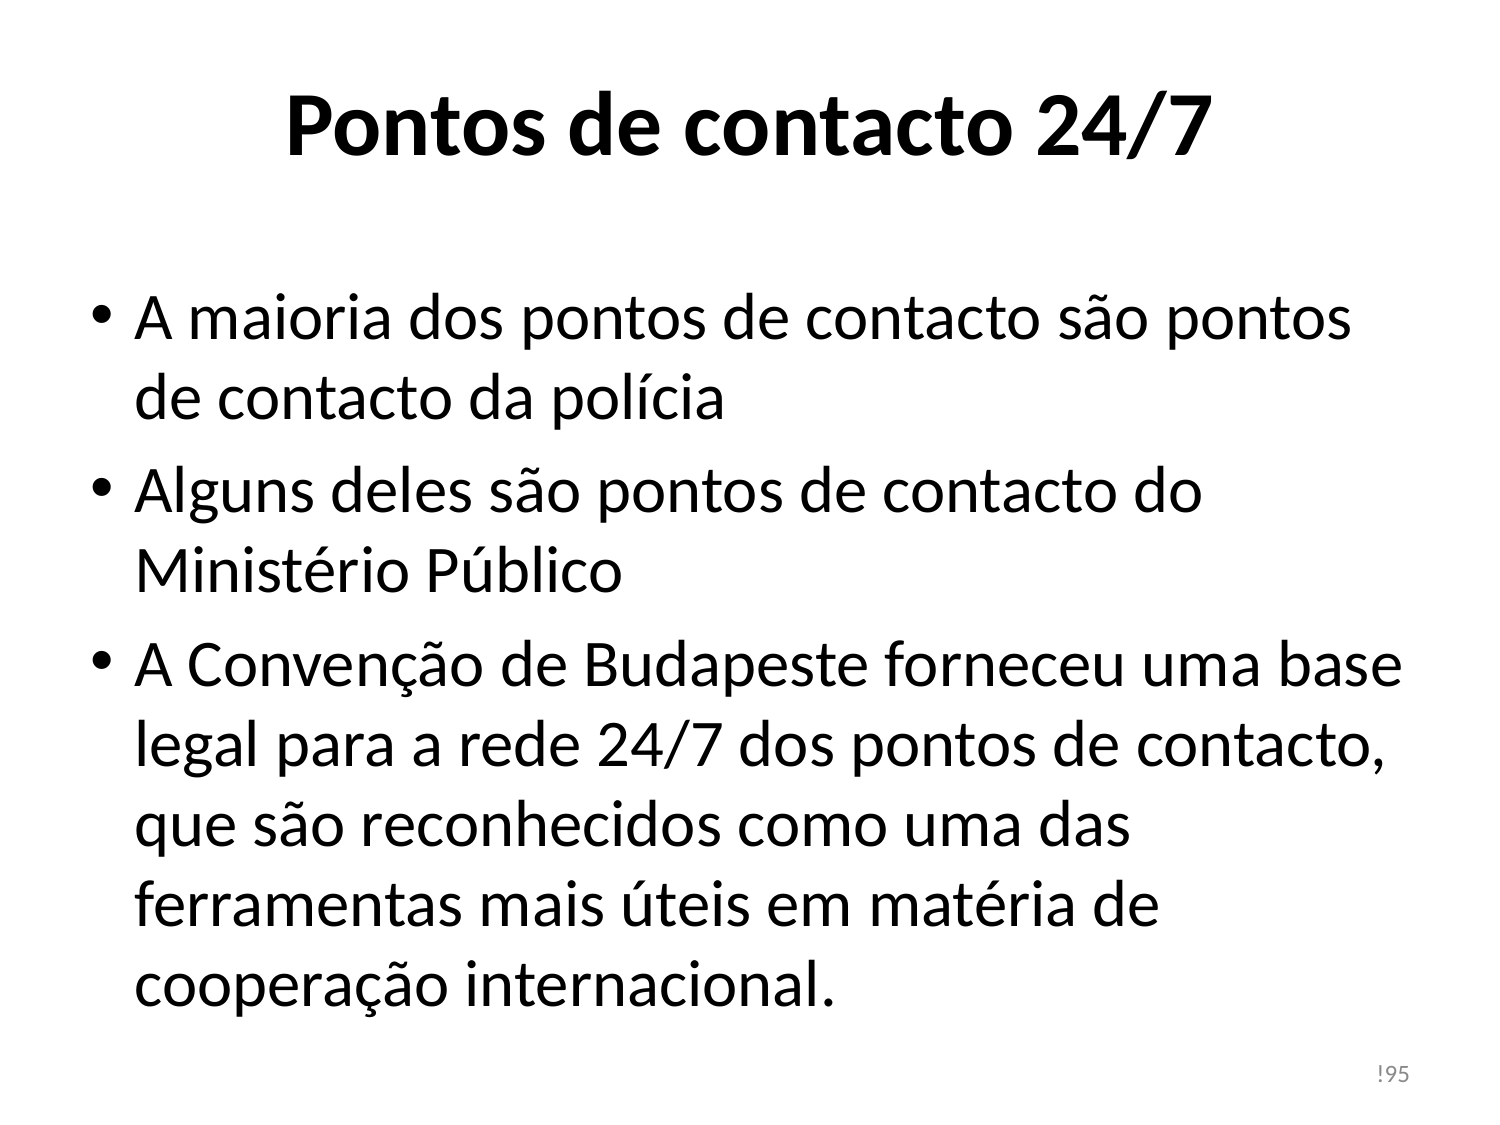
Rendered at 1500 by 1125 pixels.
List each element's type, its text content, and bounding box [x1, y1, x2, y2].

title Pontos de contacto 24/7 [75, 45, 1425, 206]
slide_number !95 [1074, 1042, 1425, 1103]
list A maioria dos pontos de contacto são pontos de contacto da polícia Alguns deles são pontos de contacto do Ministério Público A Convenção de Budapeste forneceu uma base legal para a rede 24/7 dos pontos de contacto, que são reconhecidos como uma das ferramentas mais úteis em matéria de cooperação internacional. [75, 265, 1425, 1005]
